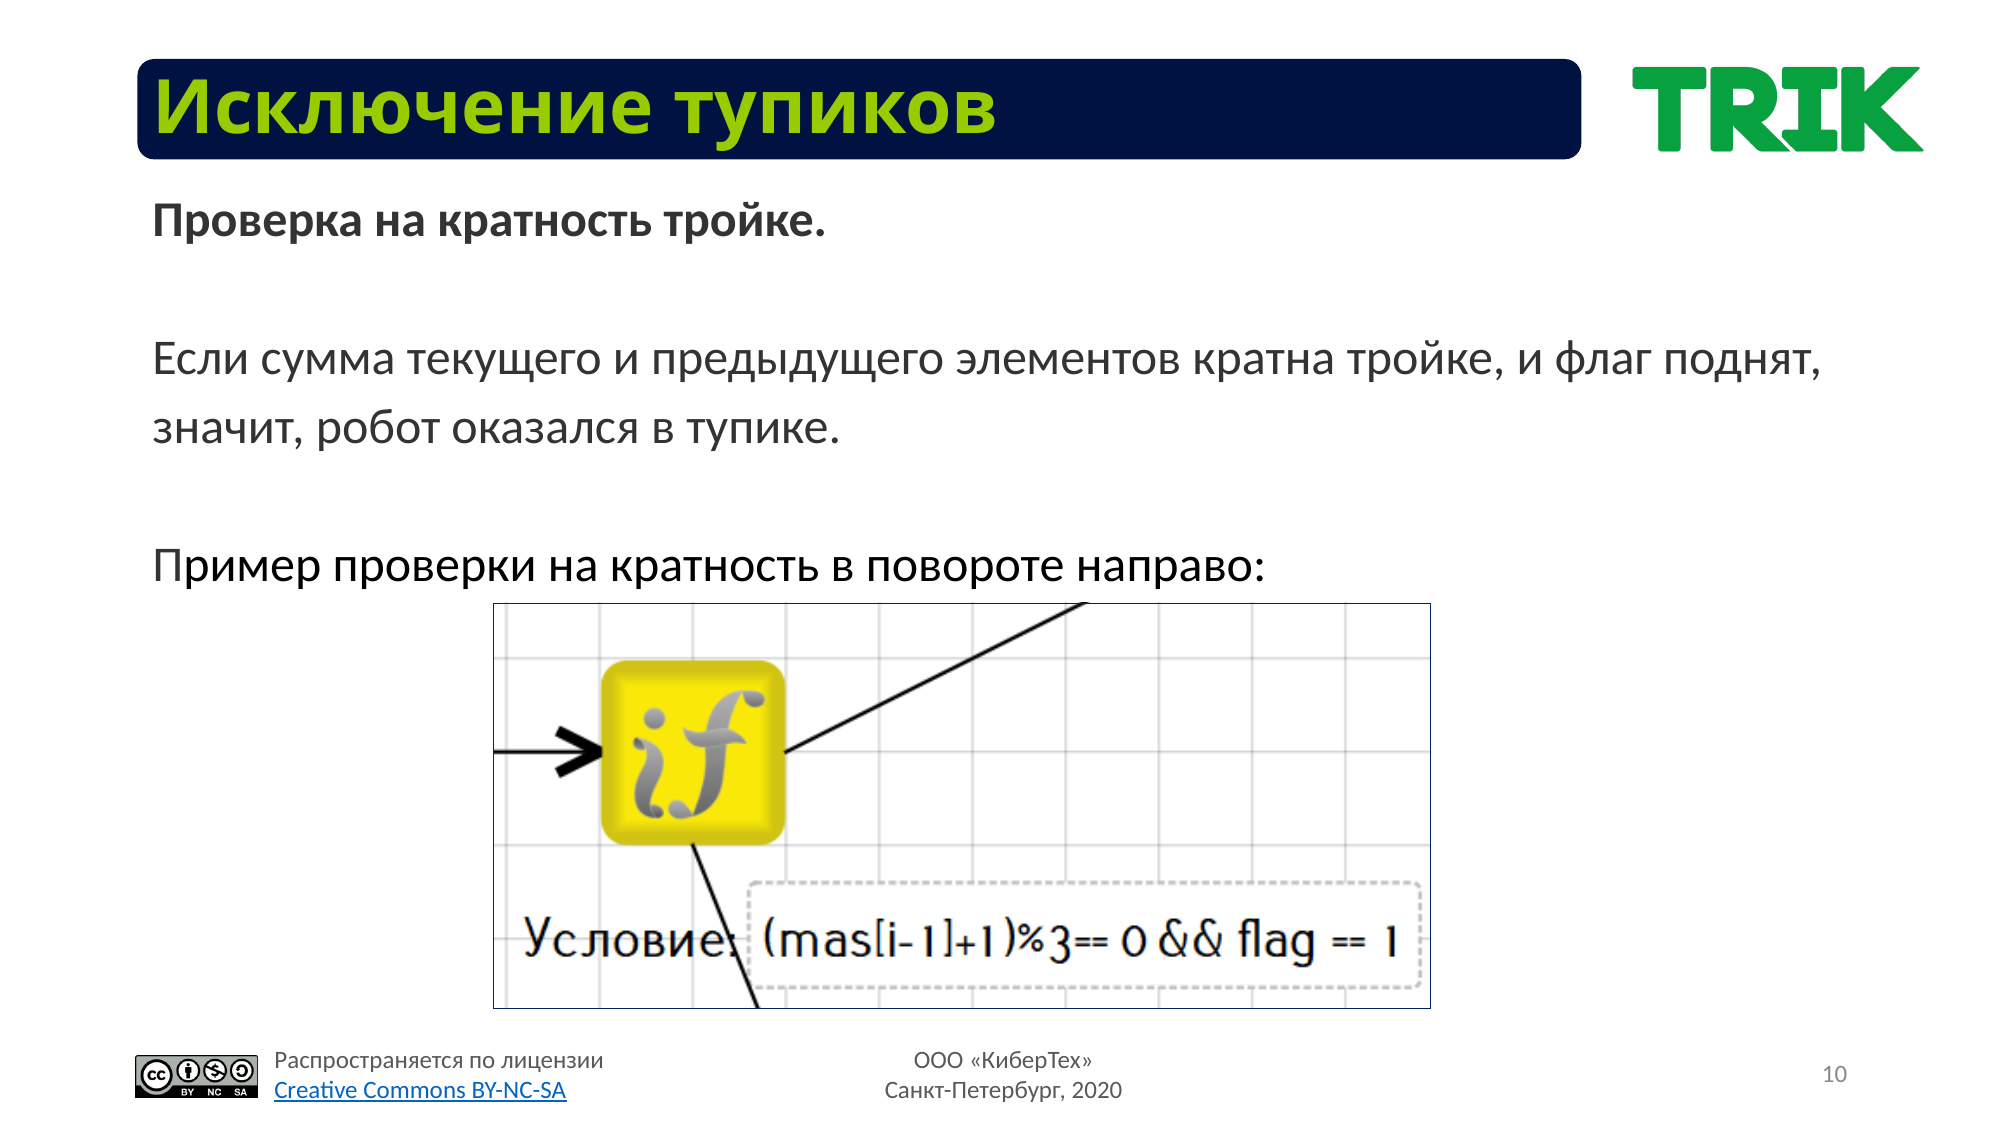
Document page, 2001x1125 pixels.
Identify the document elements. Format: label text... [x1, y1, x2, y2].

slide_number 10 [1412, 1042, 1863, 1103]
title Исключение тупиков [137, 61, 1582, 162]
picture [1631, 64, 1924, 154]
picture [492, 602, 1431, 1009]
text_box Проверка на кратность тройке. Если сумма текущего и предыдущего элементов кратна тройке, и флаг поднят, значит, робот оказался в тупике. Пример проверки на кратность в повороте направо: [137, 162, 1863, 503]
picture [135, 1055, 258, 1098]
